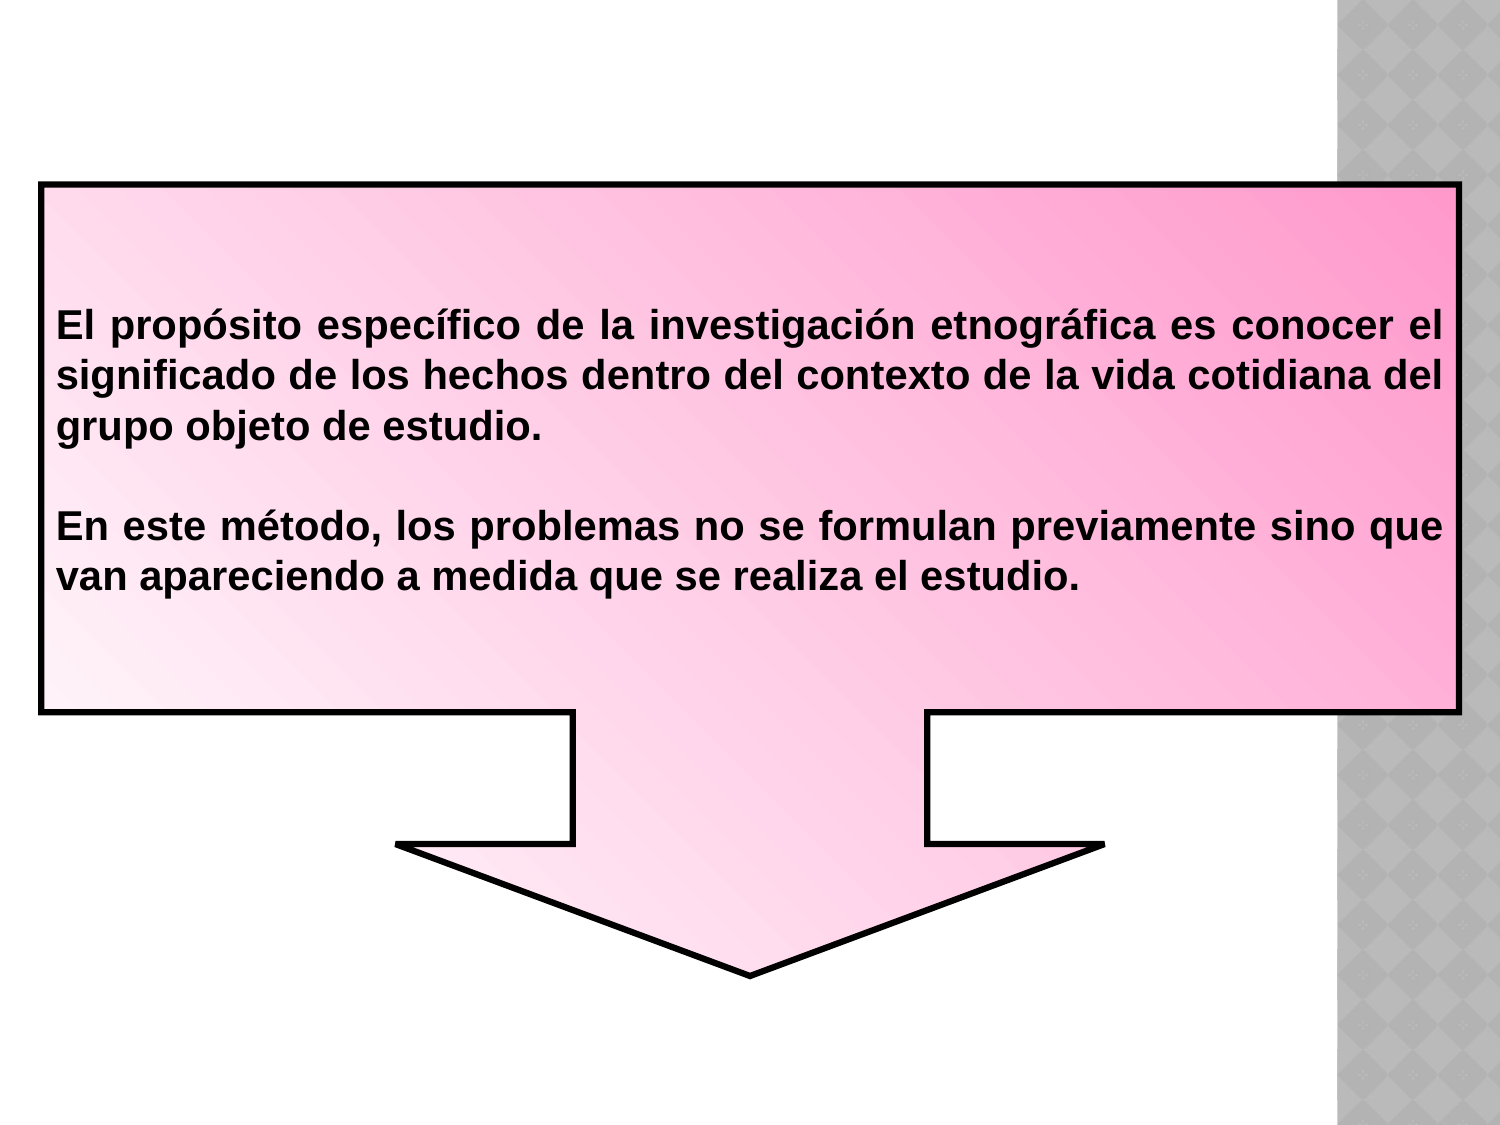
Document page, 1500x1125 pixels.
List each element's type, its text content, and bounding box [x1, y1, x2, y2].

text_box El propósito específico de la investigación etnográfica es conocer el significado de los hechos dentro del contexto de la vida cotidiana del grupo objeto de estudio. En este método, los problemas no se formulan previamente sino que van apareciendo a medida que se realiza el estudio. [41, 184, 1459, 977]
